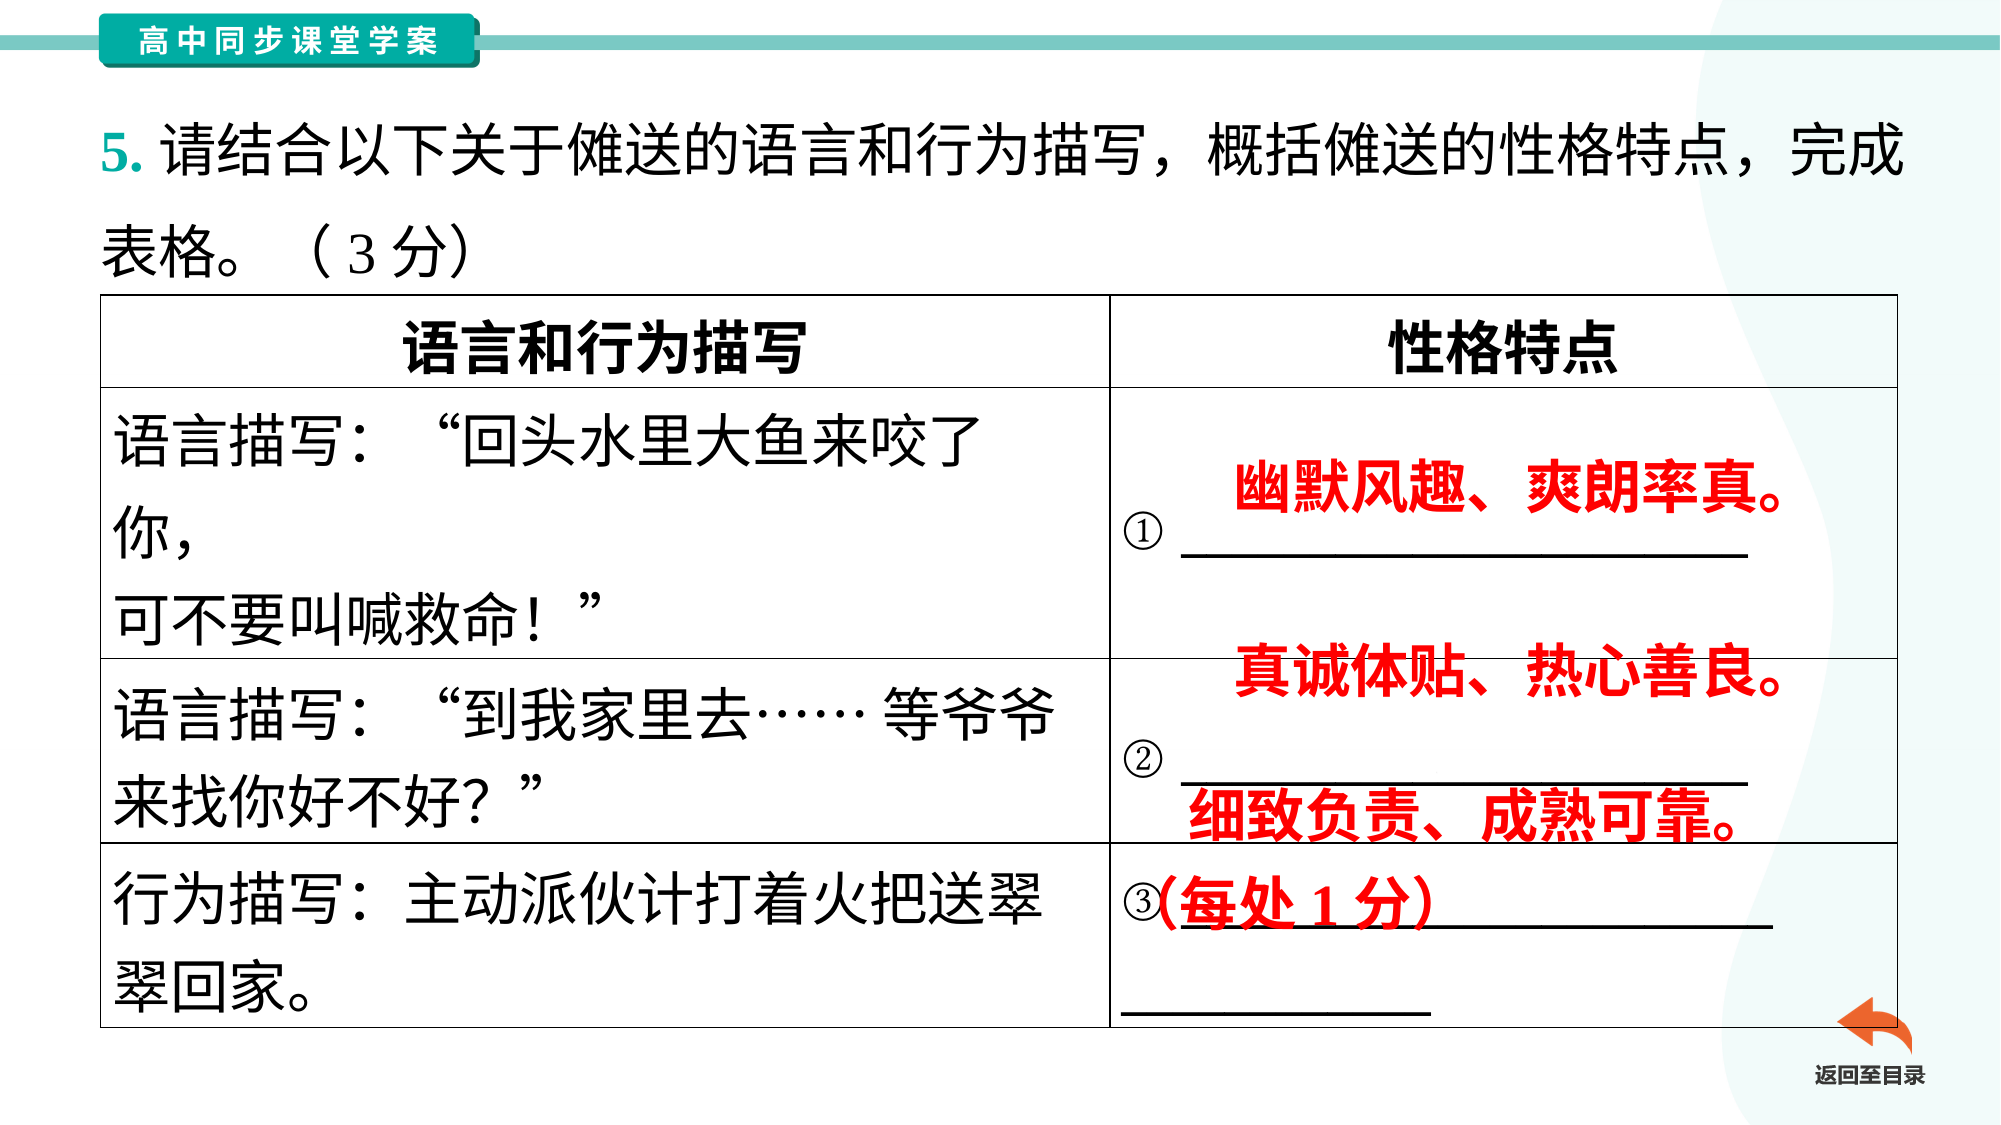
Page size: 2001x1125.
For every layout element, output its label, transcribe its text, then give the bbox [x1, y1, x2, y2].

text_box 幽默风趣、爽朗率真。 [1210, 432, 1840, 513]
table_header 性格特点 [1111, 296, 1897, 387]
table_header 语言和行为描写 [101, 296, 1109, 387]
picture [0, 0, 2000, 1125]
table_cell 语言描写：“到我家里去…… 等爷爷 来找你好不好？” [101, 659, 1109, 842]
table_cell ① ______________________ [1111, 388, 1897, 658]
table_cell ③ _______________________ ____________ [1111, 844, 1897, 1027]
table_cell 行为描写：主动派伙计打着火把送翠 翠回家。 [101, 844, 1109, 1027]
text_box 真诚体贴、热心善良。 [1210, 617, 1840, 697]
table_cell 语言描写：“回头水里大鱼来咬了你， 可不要叫喊救命！” [101, 388, 1109, 658]
table_cell ② ______________________ [1111, 659, 1897, 842]
text_box 5.请结合以下关于傩送的语言和行为描写，概括傩送的性格特点，完成 表格。（3分） [100, 76, 1899, 274]
text_box 细致负责、成熟可靠。 （每处1分） [1121, 757, 1889, 930]
